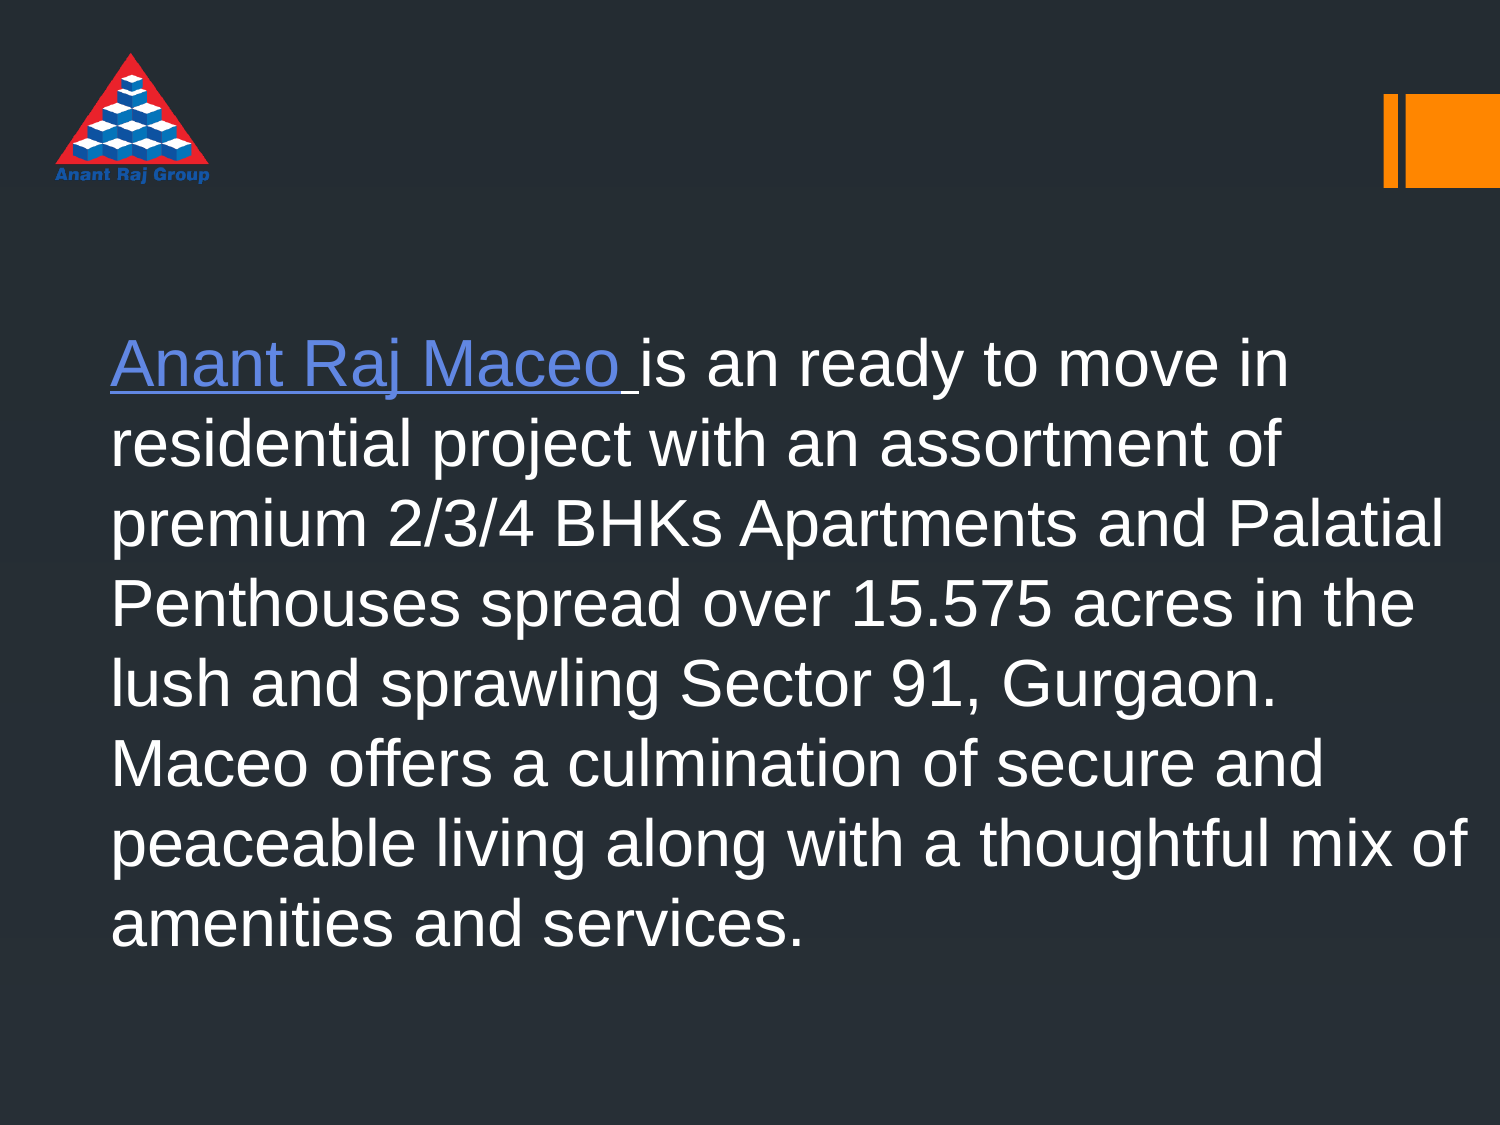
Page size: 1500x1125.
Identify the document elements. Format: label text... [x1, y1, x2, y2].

list Anant Raj Maceo is an ready to move in residential project with an assortment of premium 2/3/4 BHKs Apartments and Palatial Penthouses spread over 15.575 acres in the lush and sprawling Sector 91, Gurgaon. Maceo offers a culmination of secure and peaceable living along with a thoughtful mix of amenities and services. [87, 312, 1488, 1060]
picture [49, 49, 213, 187]
